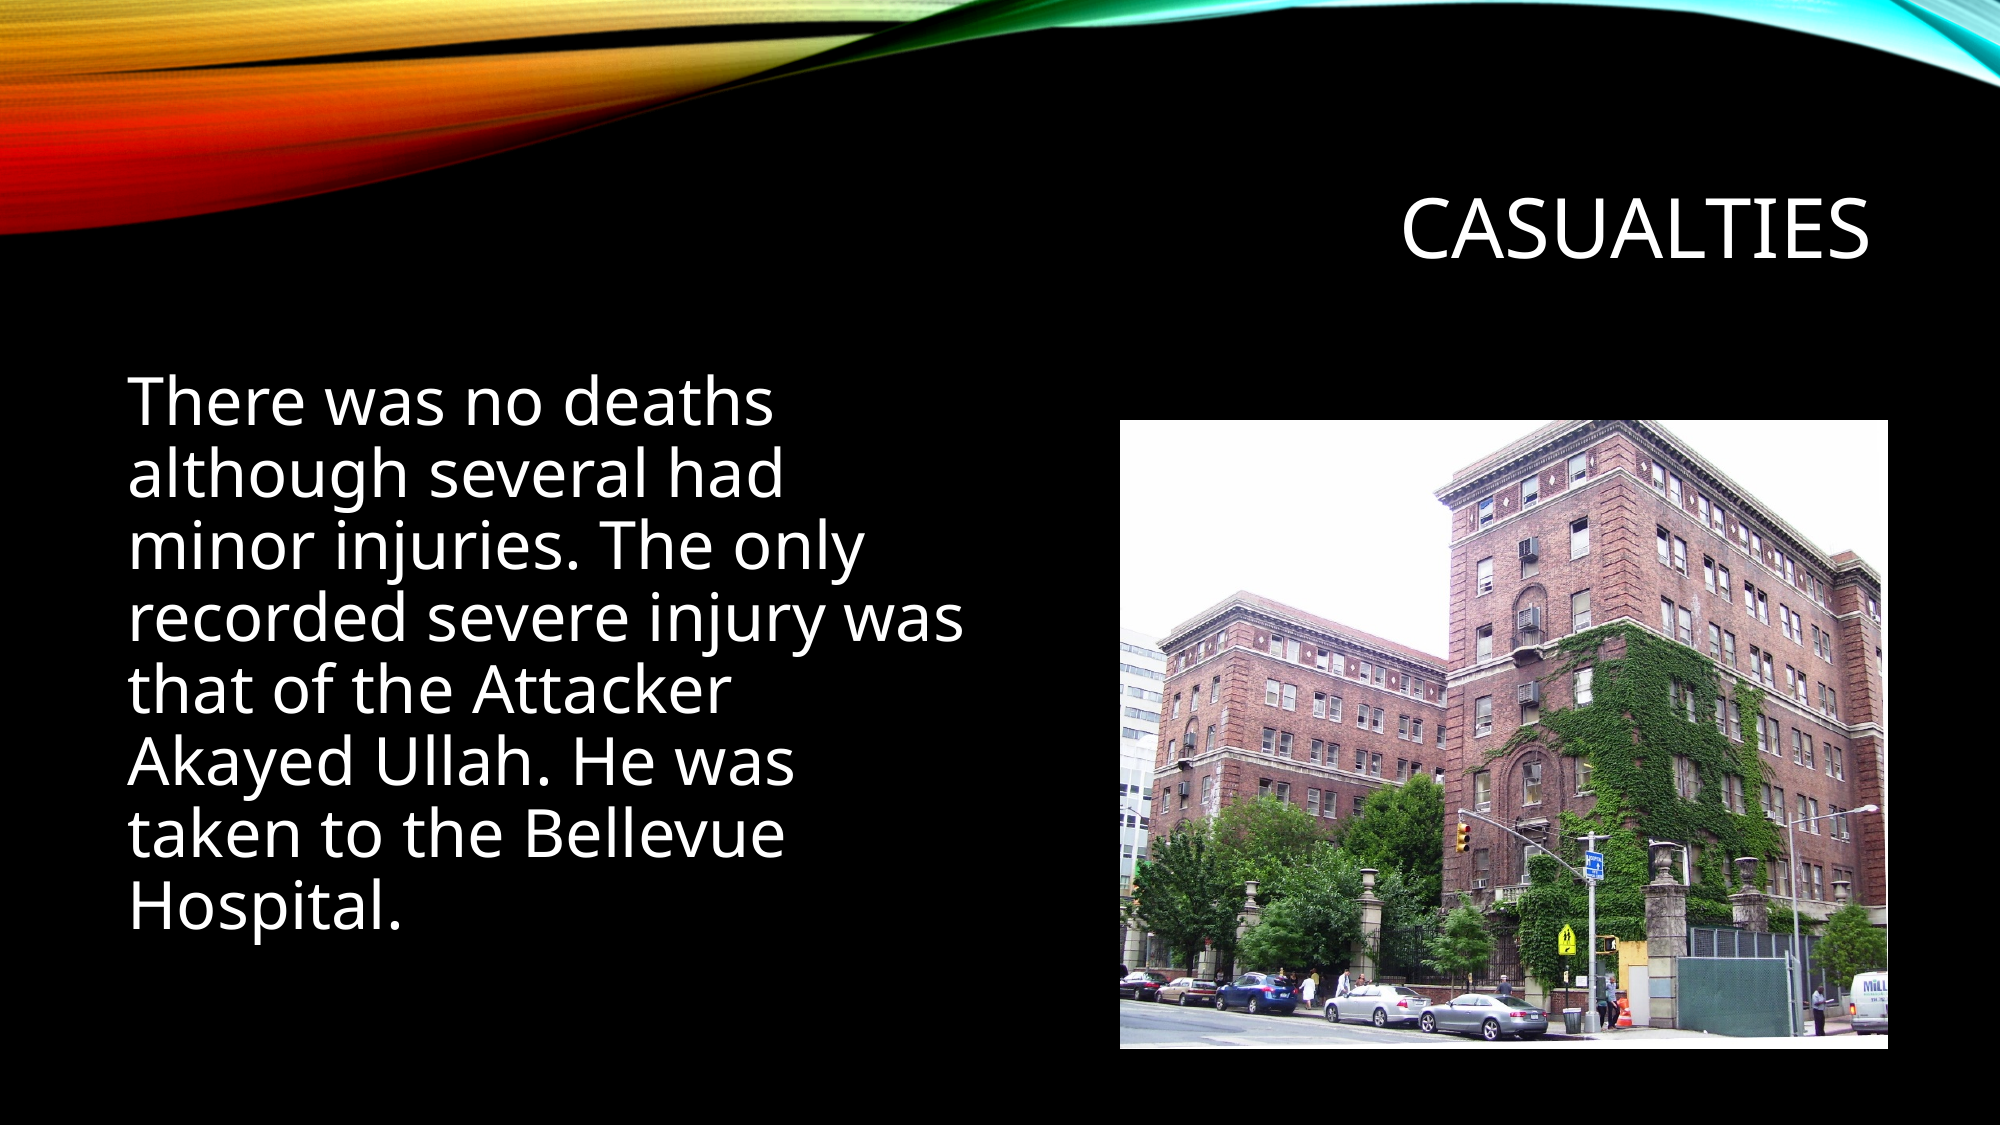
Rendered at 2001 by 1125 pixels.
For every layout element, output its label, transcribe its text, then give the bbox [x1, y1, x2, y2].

title Casualties [474, 125, 1888, 338]
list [1120, 420, 1888, 1049]
picture [0, 0, 2000, 237]
list There was no deaths although several had minor injuries. The only recorded severe injury was that of the Attacker Akayed Ullah. He was taken to the Bellevue Hospital. [112, 360, 988, 1021]
